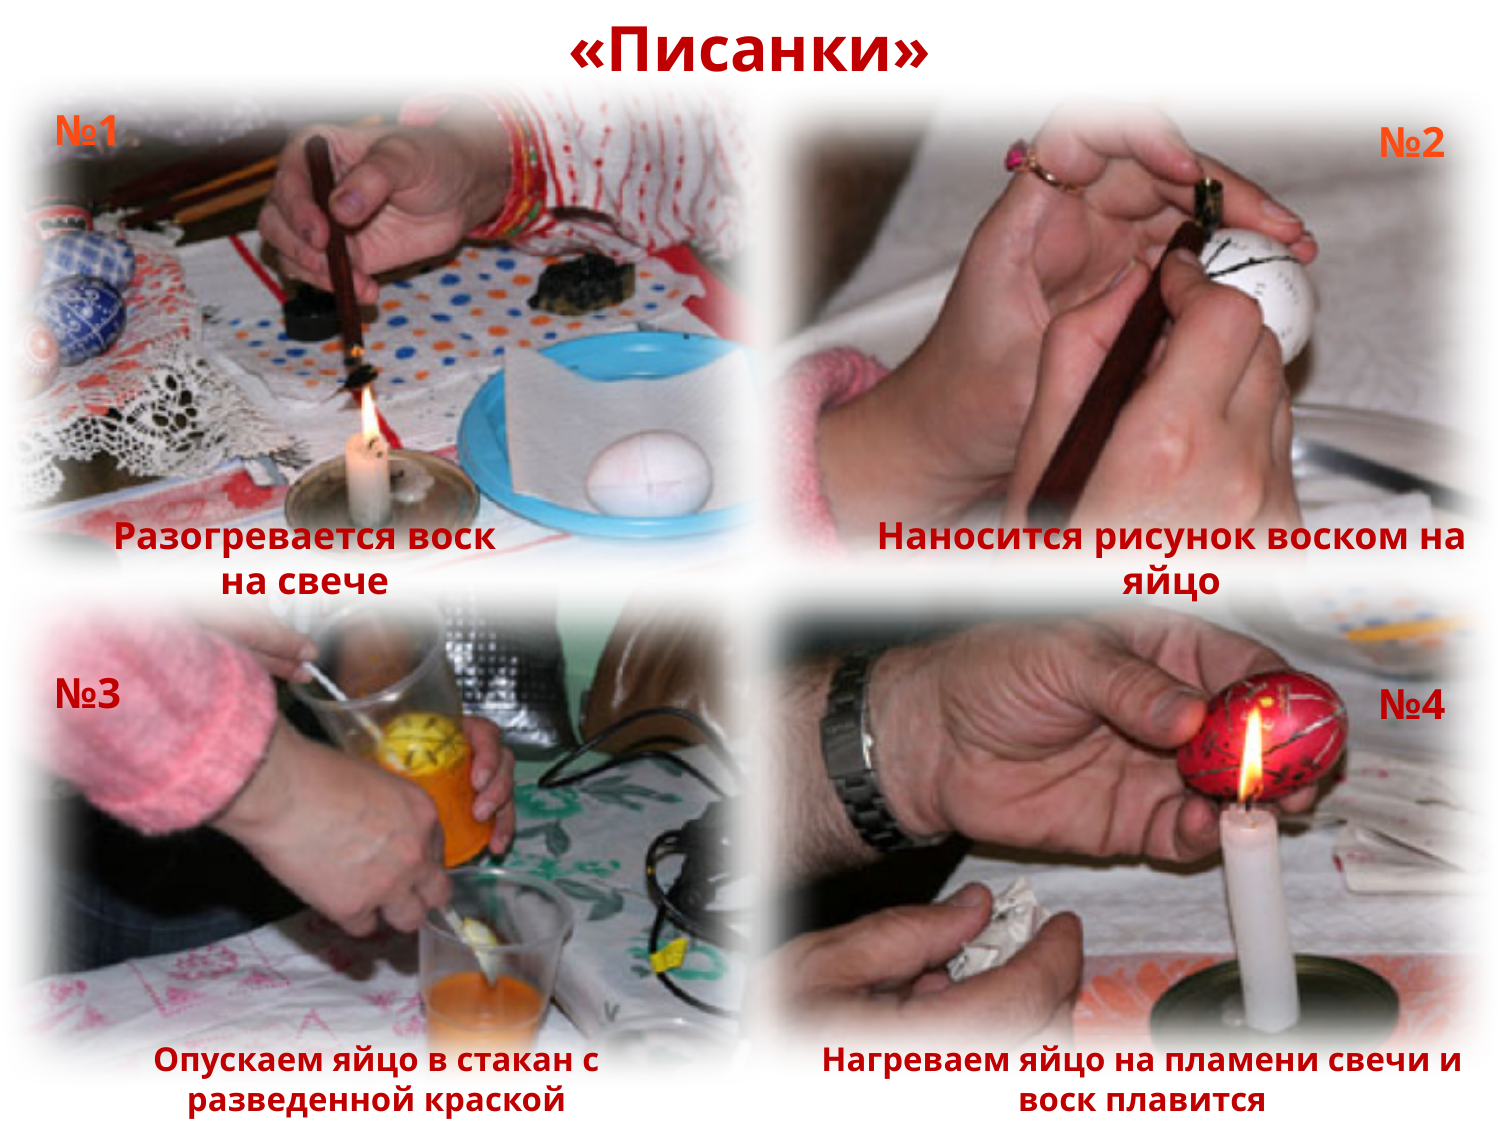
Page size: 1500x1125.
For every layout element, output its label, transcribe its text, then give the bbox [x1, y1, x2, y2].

text_box Опускаем яйцо в стакан с разведенной краской [23, 1097, 739, 1125]
picture [0, 70, 1500, 1091]
text_box «Писанки» [456, 0, 1043, 80]
text_box Нагреваем яйцо на пламени свечи и воск плавится [785, 1086, 1500, 1125]
